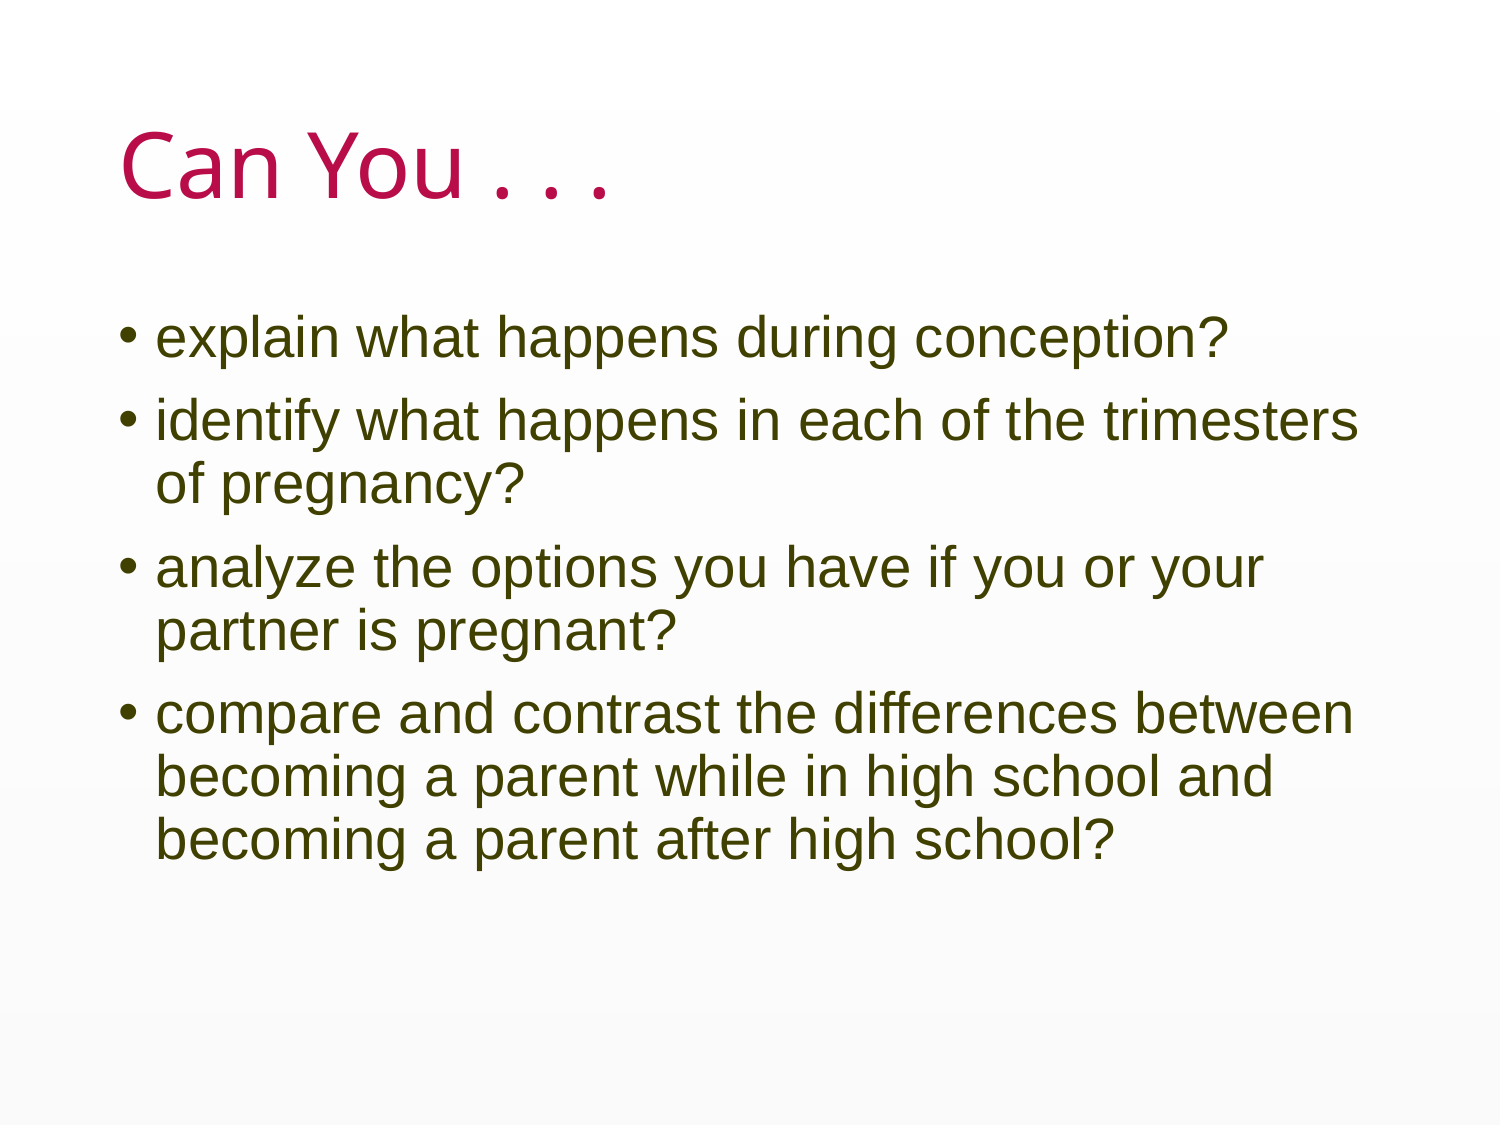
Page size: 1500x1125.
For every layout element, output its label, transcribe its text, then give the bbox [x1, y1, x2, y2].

list explain what happens during conception? identify what happens in each of the trimesters of pregnancy? analyze the options you have if you or your partner is pregnant? compare and contrast the differences between becoming a parent while in high school and becoming a parent after high school? [103, 299, 1397, 1014]
title Can You . . . [103, 59, 1397, 278]
